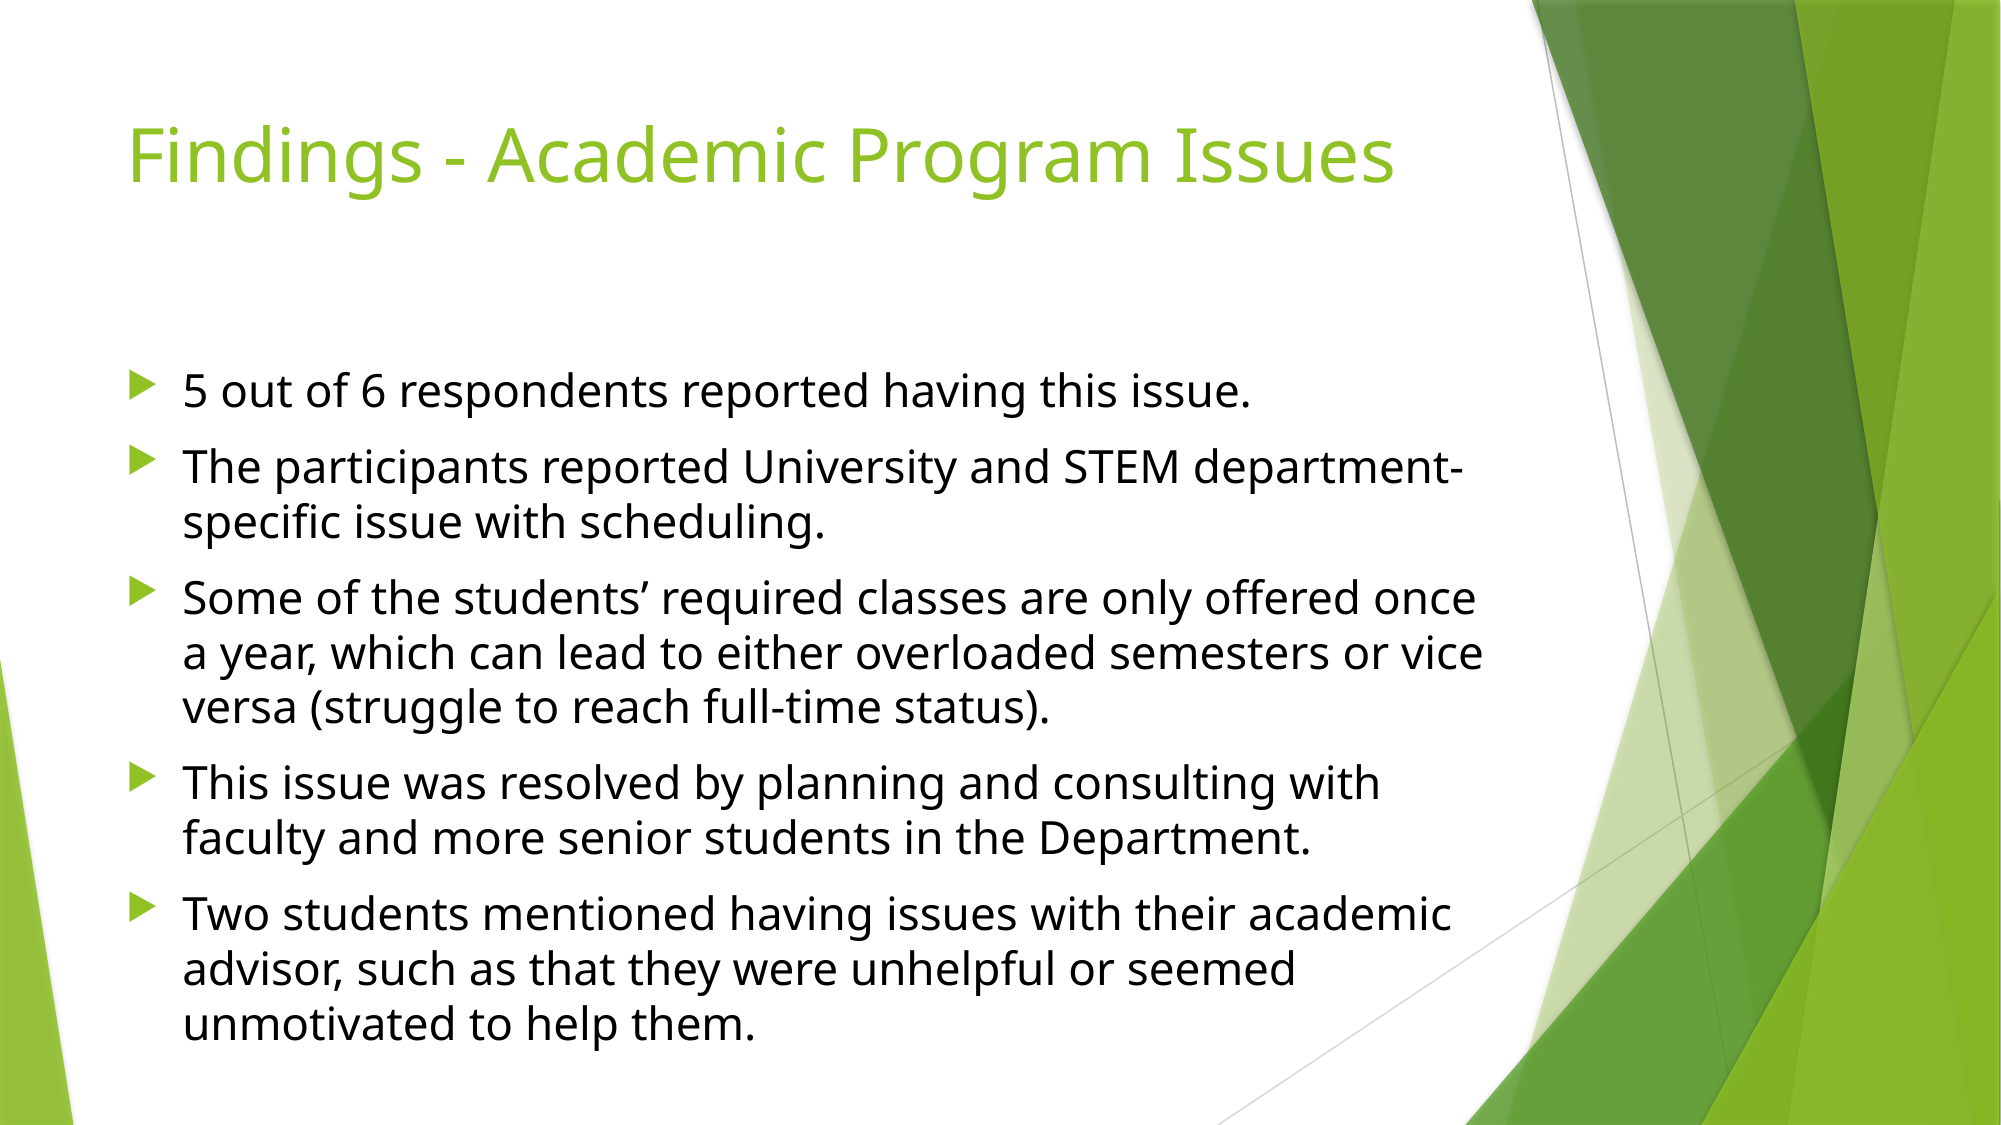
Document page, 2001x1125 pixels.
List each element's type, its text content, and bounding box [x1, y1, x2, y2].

title Findings - Academic Program Issues [111, 99, 1522, 317]
list 5 out of 6 respondents reported having this issue. The participants reported University and STEM department- specific issue with scheduling. Some of the students’ required classes are only offered once a year, which can lead to either overloaded semesters or vice versa (struggle to reach full-time status). This issue was resolved by planning and consulting with faculty and more senior students in the Department. Two students mentioned having issues with their academic advisor, such as that they were unhelpful or seemed unmotivated to help them. [111, 354, 1522, 1066]
